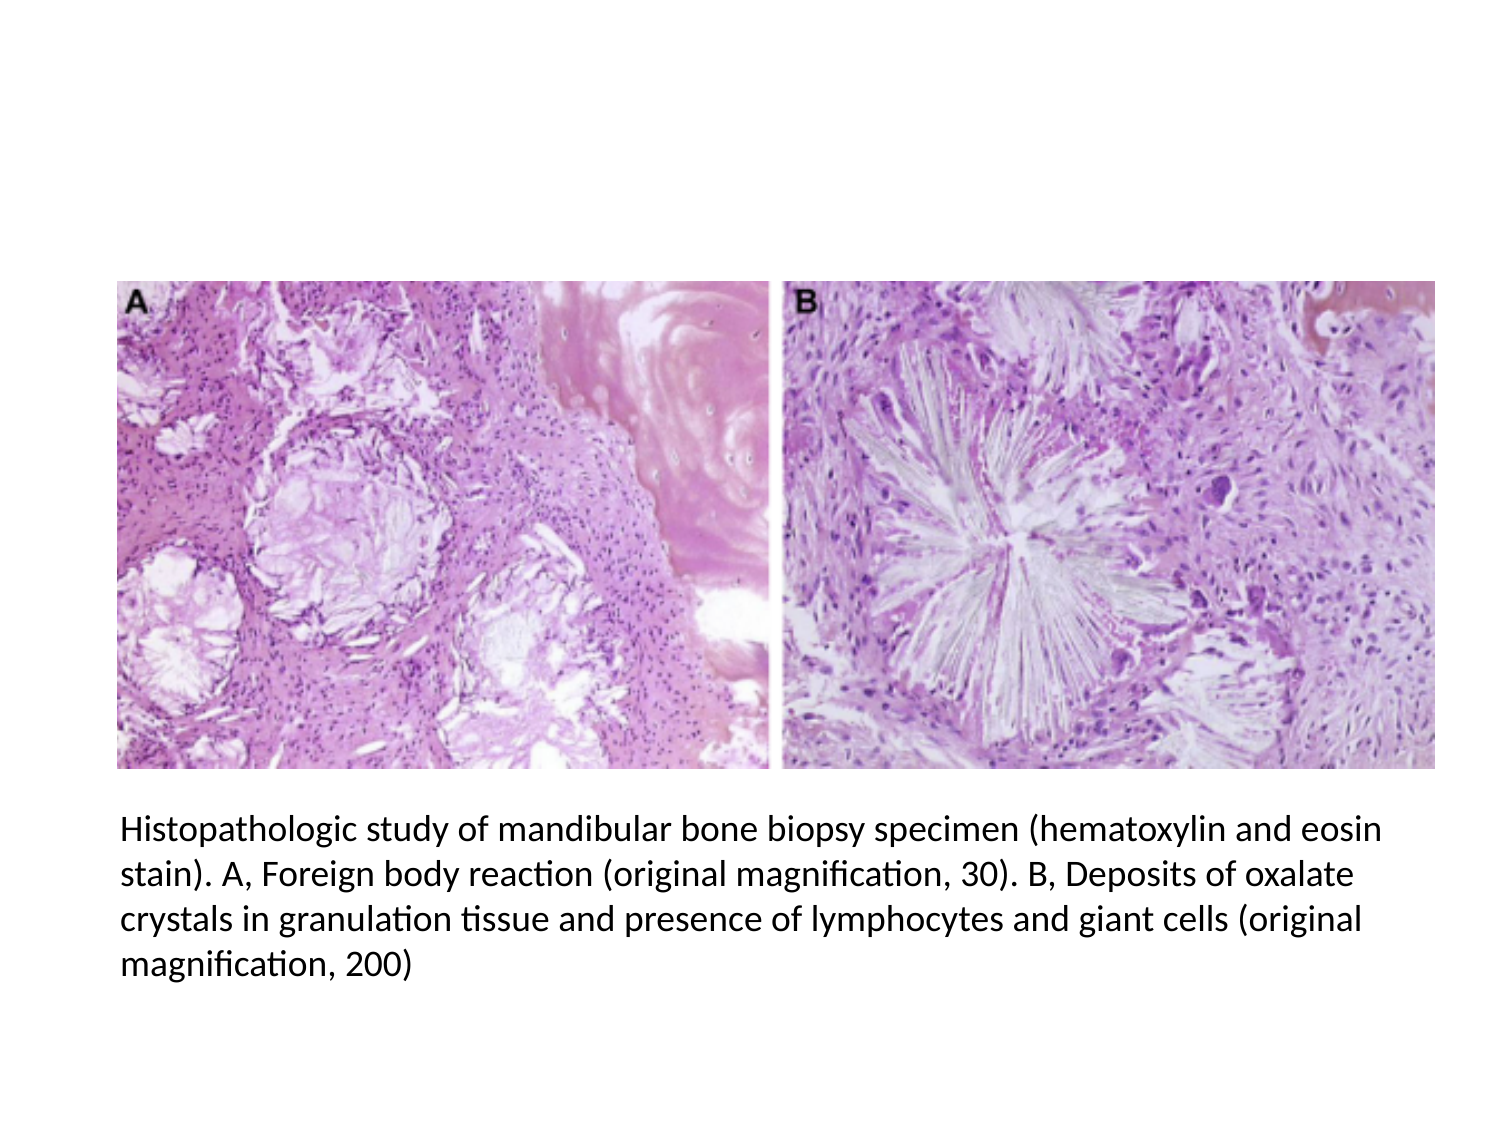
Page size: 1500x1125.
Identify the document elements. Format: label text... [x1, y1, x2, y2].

picture [116, 280, 1436, 769]
text_box Histopathologic study of mandibular bone biopsy specimen (hematoxylin and eosin stain). A, Foreign body reaction (original magnification, 30). B, Deposits of oxalate crystals in granulation tissue and presence of lymphocytes and giant cells (original magnification, 200) [105, 796, 1465, 992]
